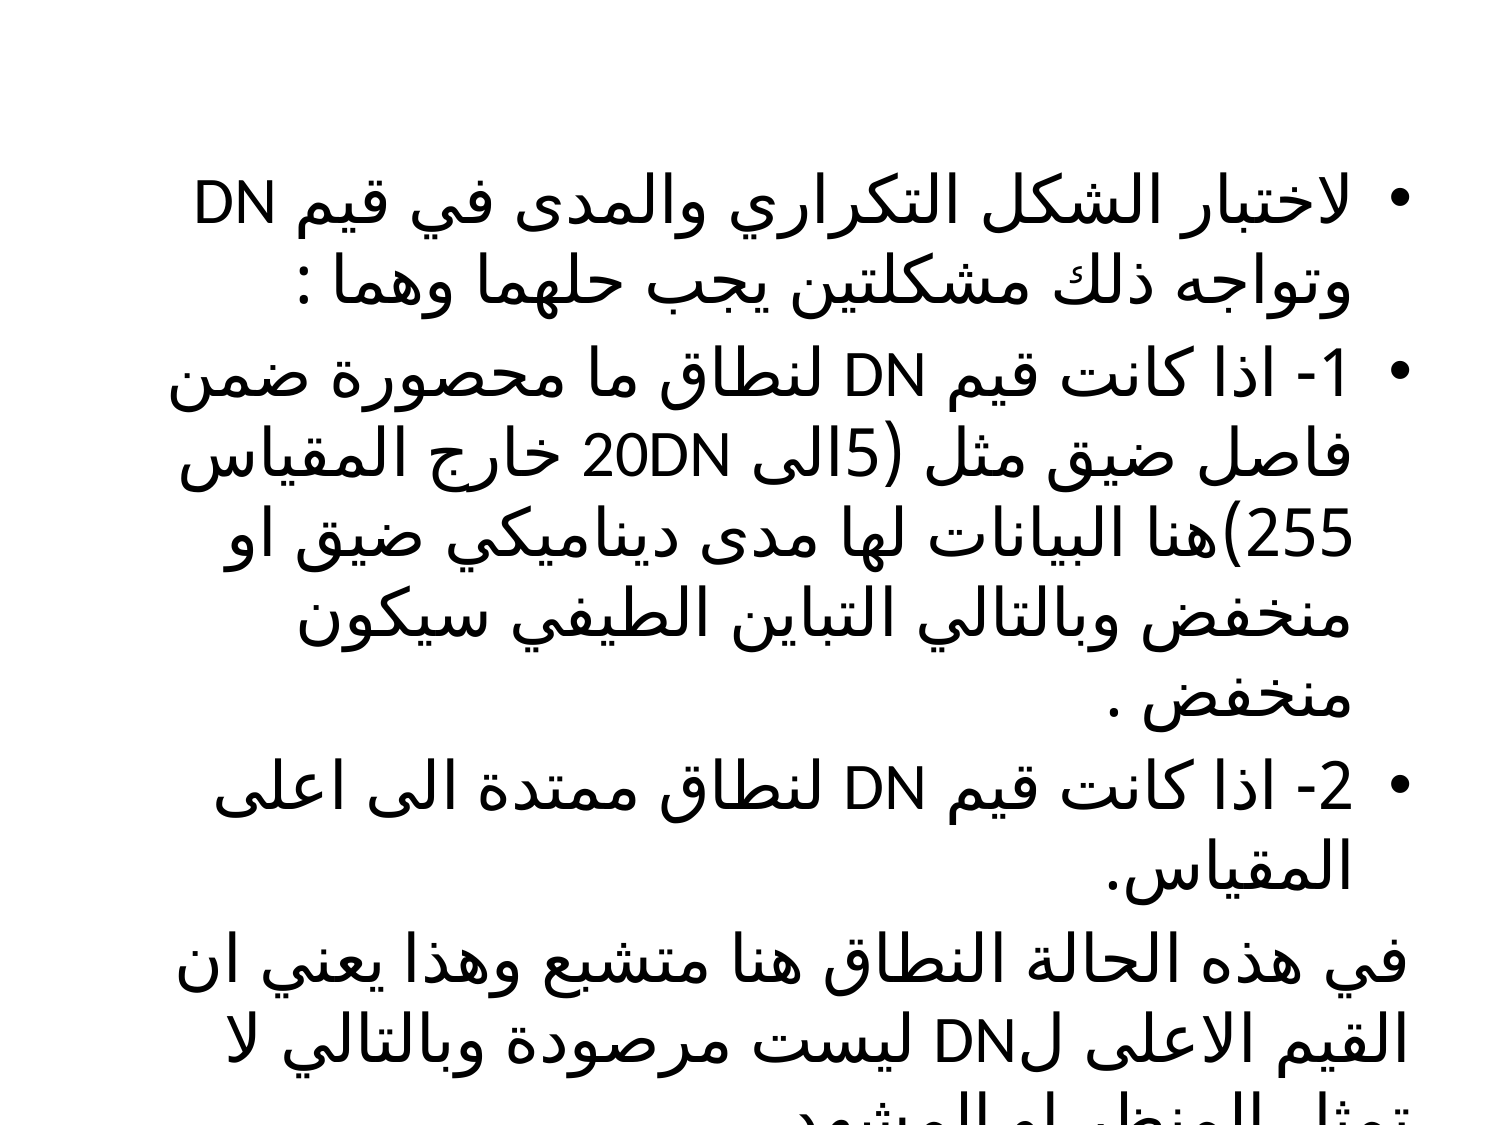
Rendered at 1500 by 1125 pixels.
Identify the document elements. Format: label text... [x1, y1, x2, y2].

list لاختبار الشكل التكراري والمدى في قيم DN وتواجه ذلك مشكلتين يجب حلهما وهما : 1- اذا كانت قيم DN لنطاق ما محصورة ضمن فاصل ضيق مثل (5الى 20DN خارج المقياس 255)هنا البيانات لها مدى ديناميكي ضيق او منخفض وبالتالي التباين الطيفي سيكون منخفض . 2- اذا كانت قيم DN لنطاق ممتدة الى اعلى المقياس. في هذه الحالة النطاق هنا متشبع وهذا يعني ان القيم الاعلى لDN ليست مرصودة وبالتالي لا تمثل المنظر او المشهد . [76, 149, 1427, 988]
